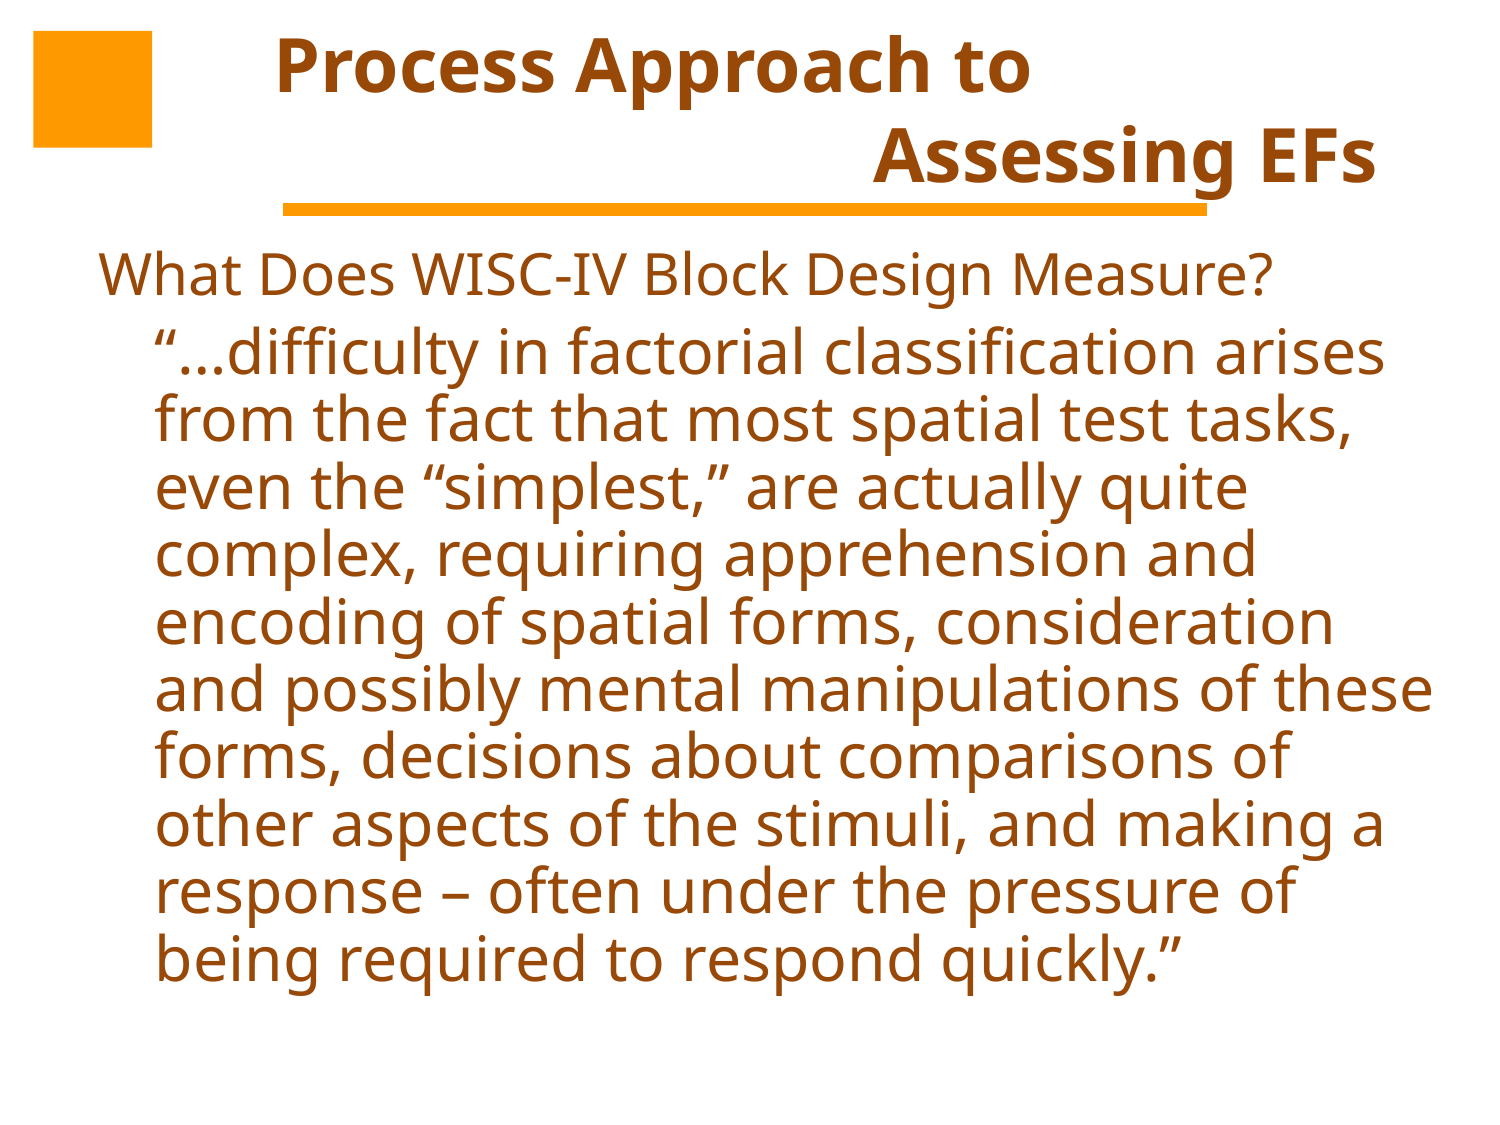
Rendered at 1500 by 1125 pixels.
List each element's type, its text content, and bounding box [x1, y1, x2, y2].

text_box [31, 29, 154, 150]
list What Does WISC-IV Block Design Measure? “…difficulty in factorial classification arises from the fact that most spatial test tasks, even the “simplest,” are actually quite complex, requiring apprehension and encoding of spatial forms, consideration and possibly mental manipulations of these forms, decisions about comparisons of other aspects of the stimuli, and making a response – often under the pressure of being required to respond quickly.” [83, 237, 1463, 1076]
title Process Approach to Assessing EFs [258, 79, 1484, 205]
